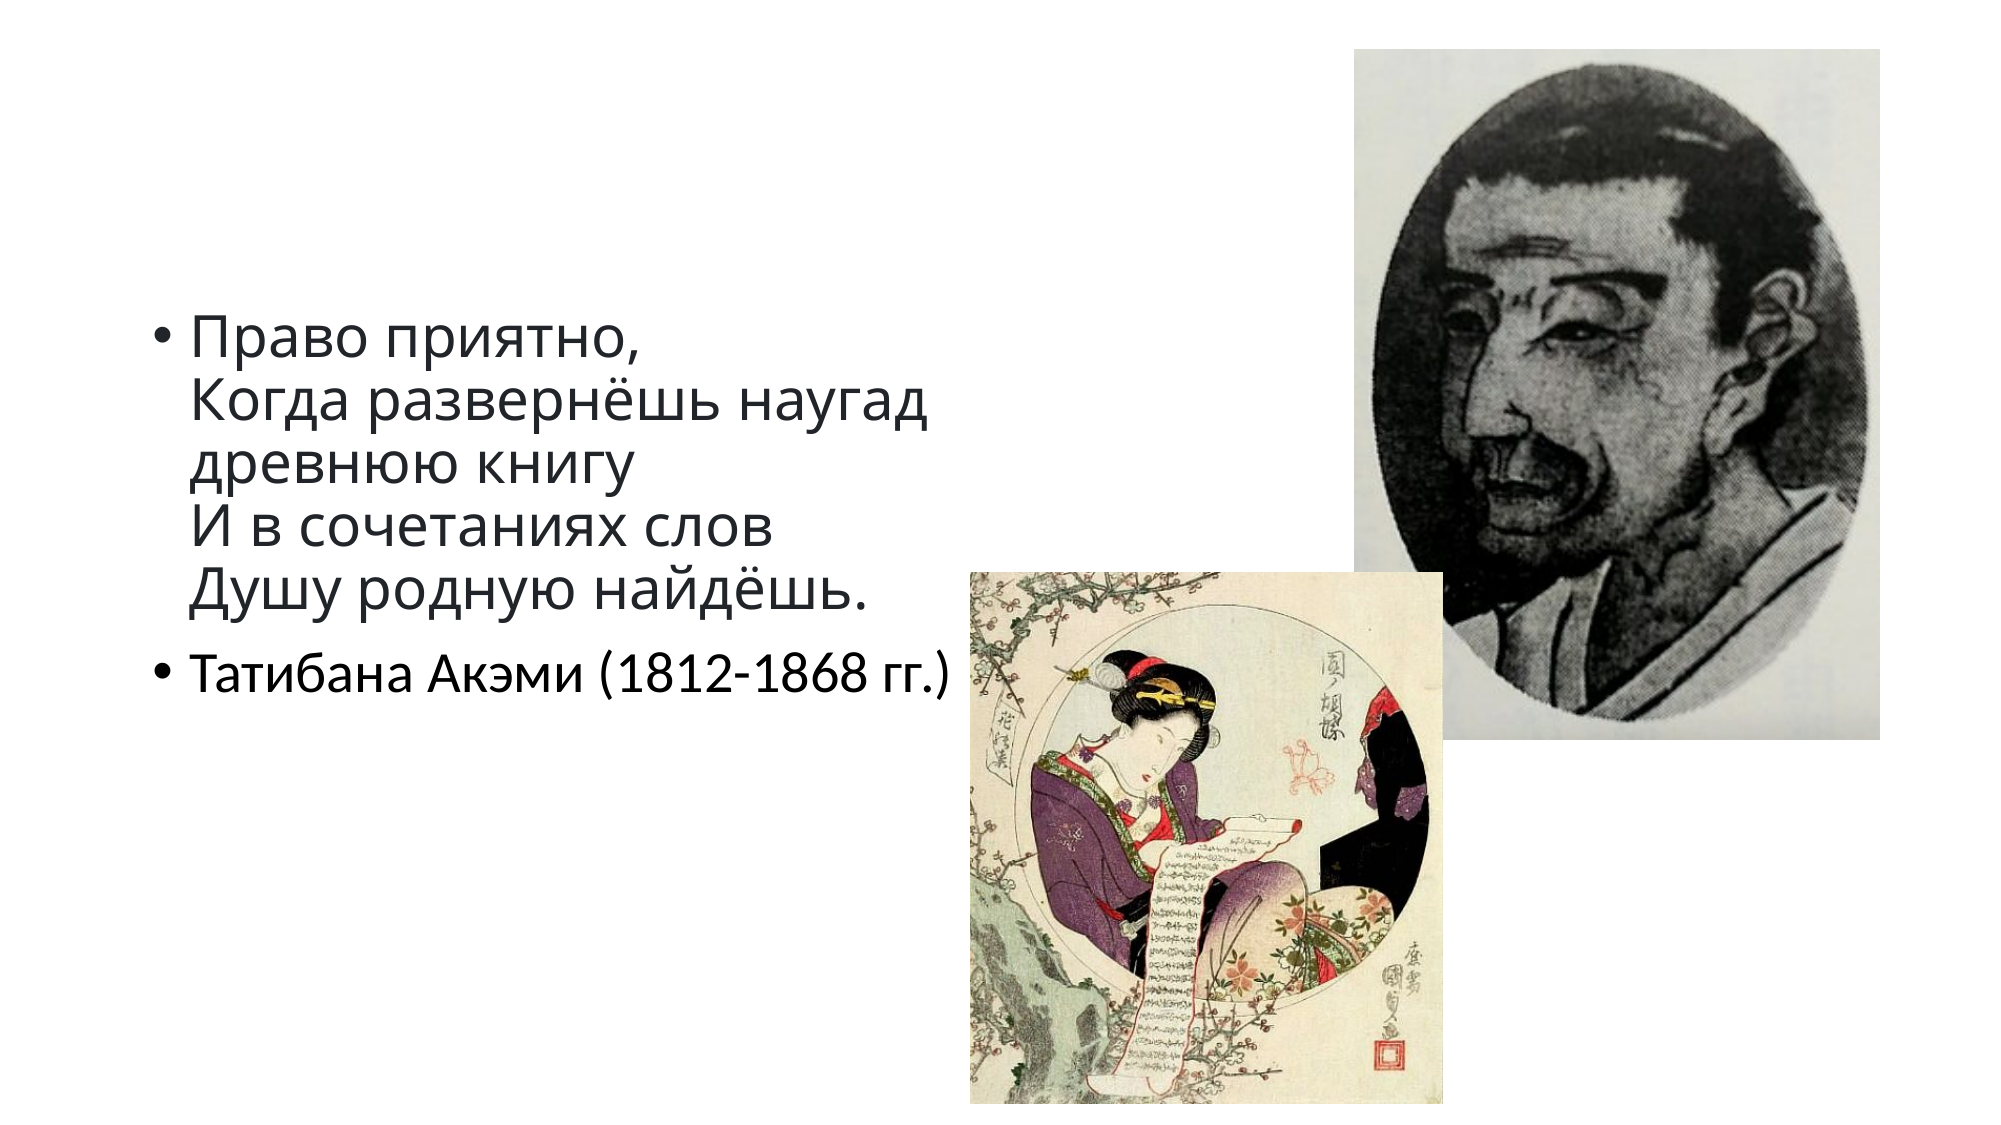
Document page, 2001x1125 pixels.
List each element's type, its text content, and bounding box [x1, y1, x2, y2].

picture [970, 572, 1443, 1104]
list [1354, 49, 1880, 740]
list Право приятно, Когда развернёшь наугад древнюю книгу И в сочетаниях слов Душу родную найдёшь. Татибана Акэми (1812-1868 гг.) [137, 299, 988, 1014]
